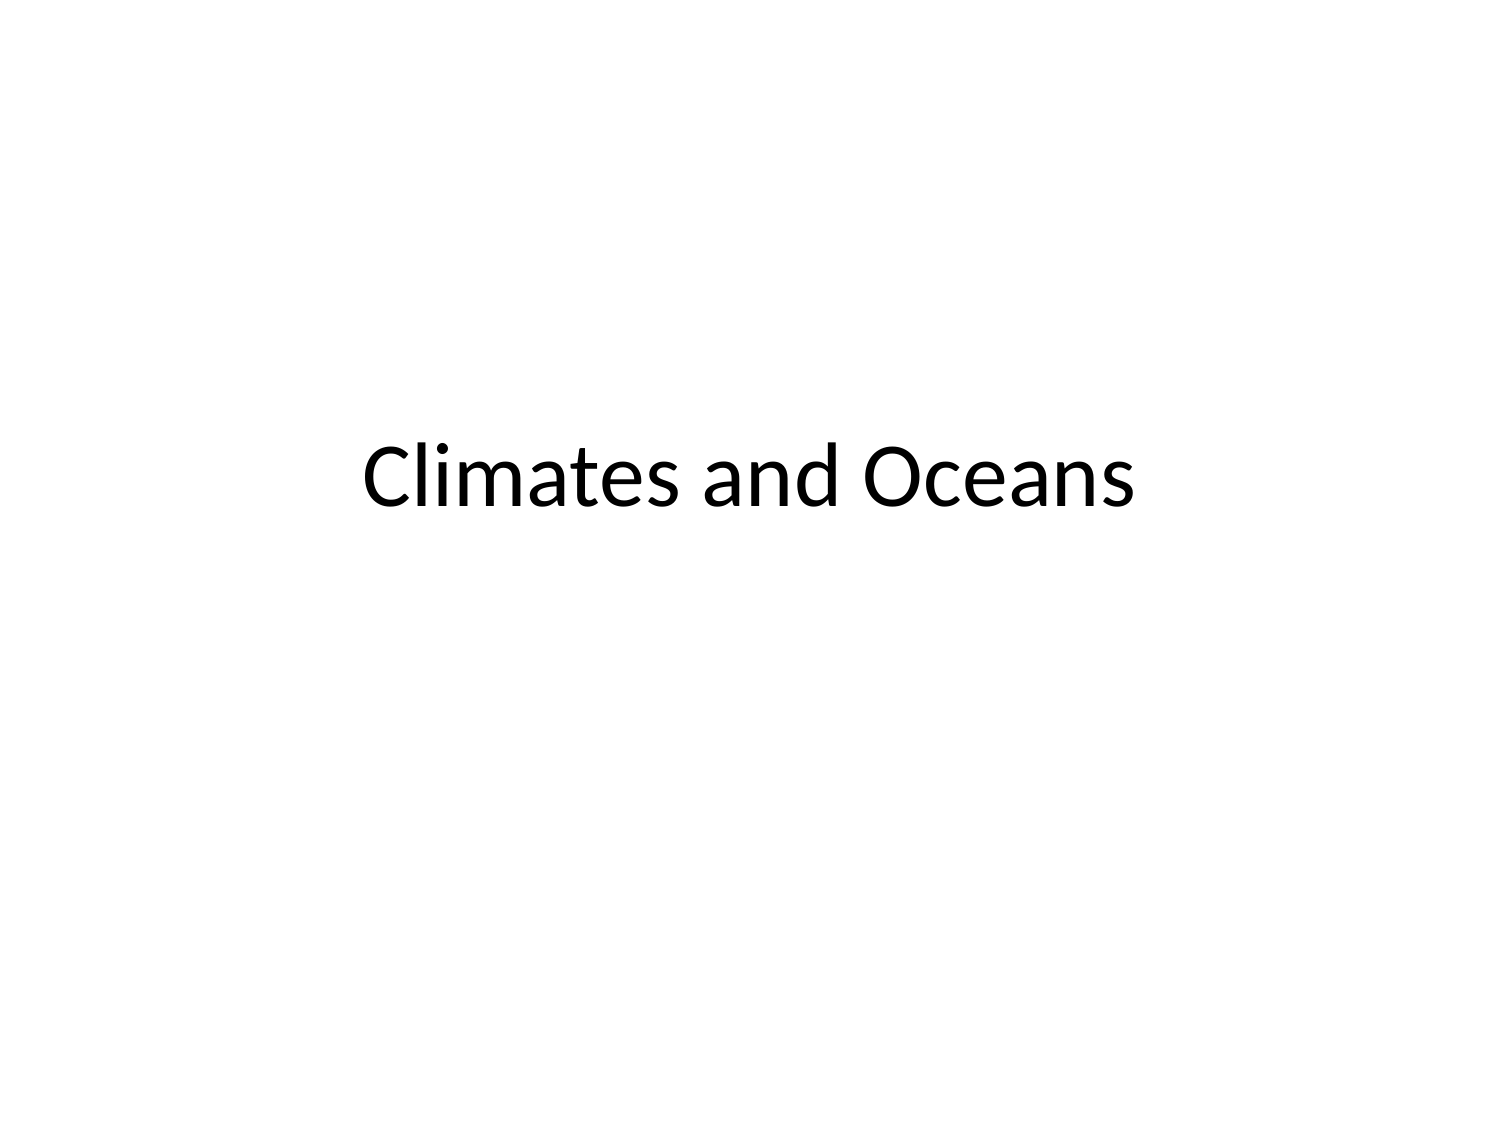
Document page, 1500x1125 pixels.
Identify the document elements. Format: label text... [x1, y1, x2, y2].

title Climates and Oceans [112, 349, 1388, 591]
